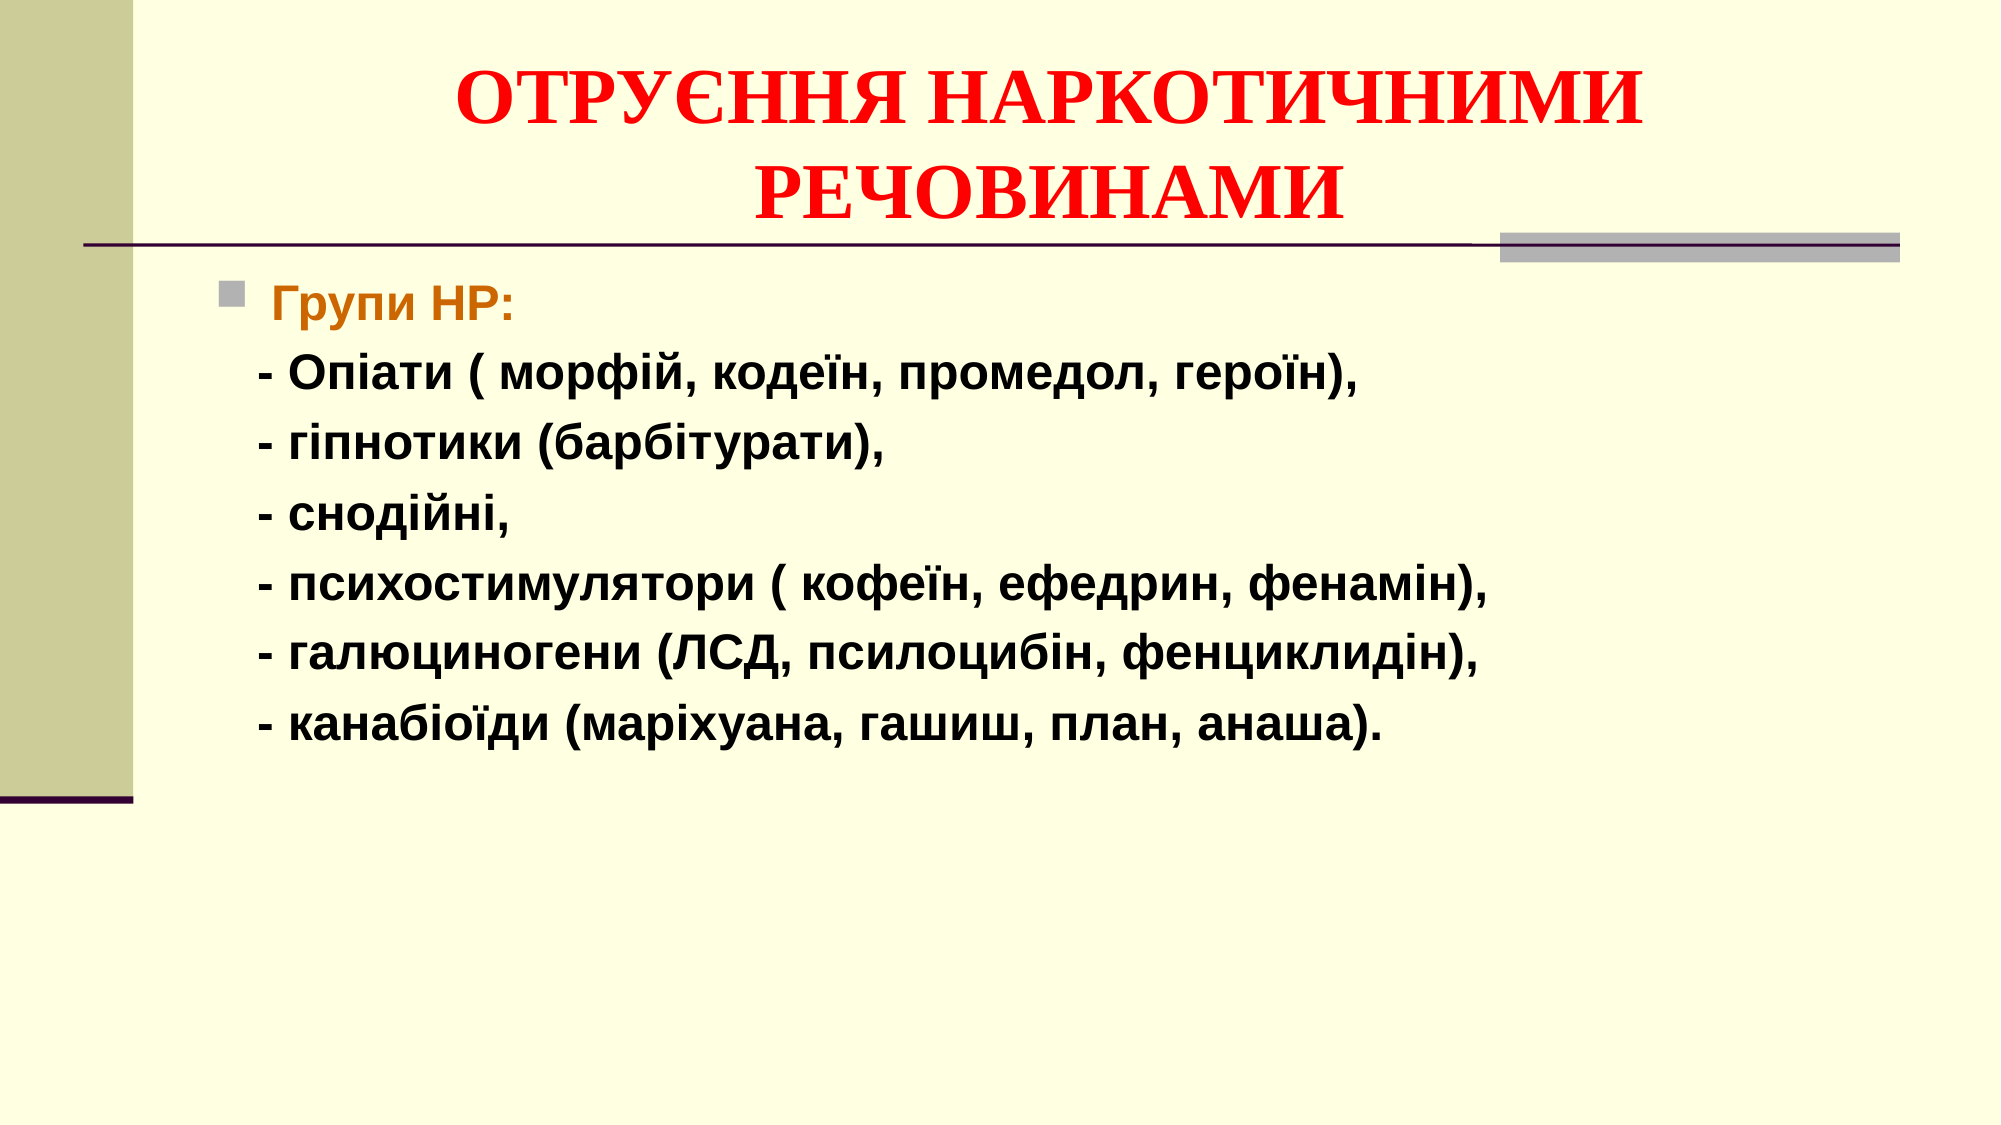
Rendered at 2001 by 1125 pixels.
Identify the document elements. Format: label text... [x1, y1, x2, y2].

list Групи НР: - Опіати ( морфій, кодеїн, промедол, героїн), - гіпнотики (барбітурати), - снодійні, - психостимулятори ( кофеїн, ефедрин, фенамін), - галюциногени (ЛСД, псилоцибін, фенциклидін), - канабіоїди (маріхуана, гашиш, план, анаша). [200, 262, 1900, 1006]
title ОТРУЄННЯ НАРКОТИЧНИМИ РЕЧОВИНАМИ [200, 45, 1900, 234]
